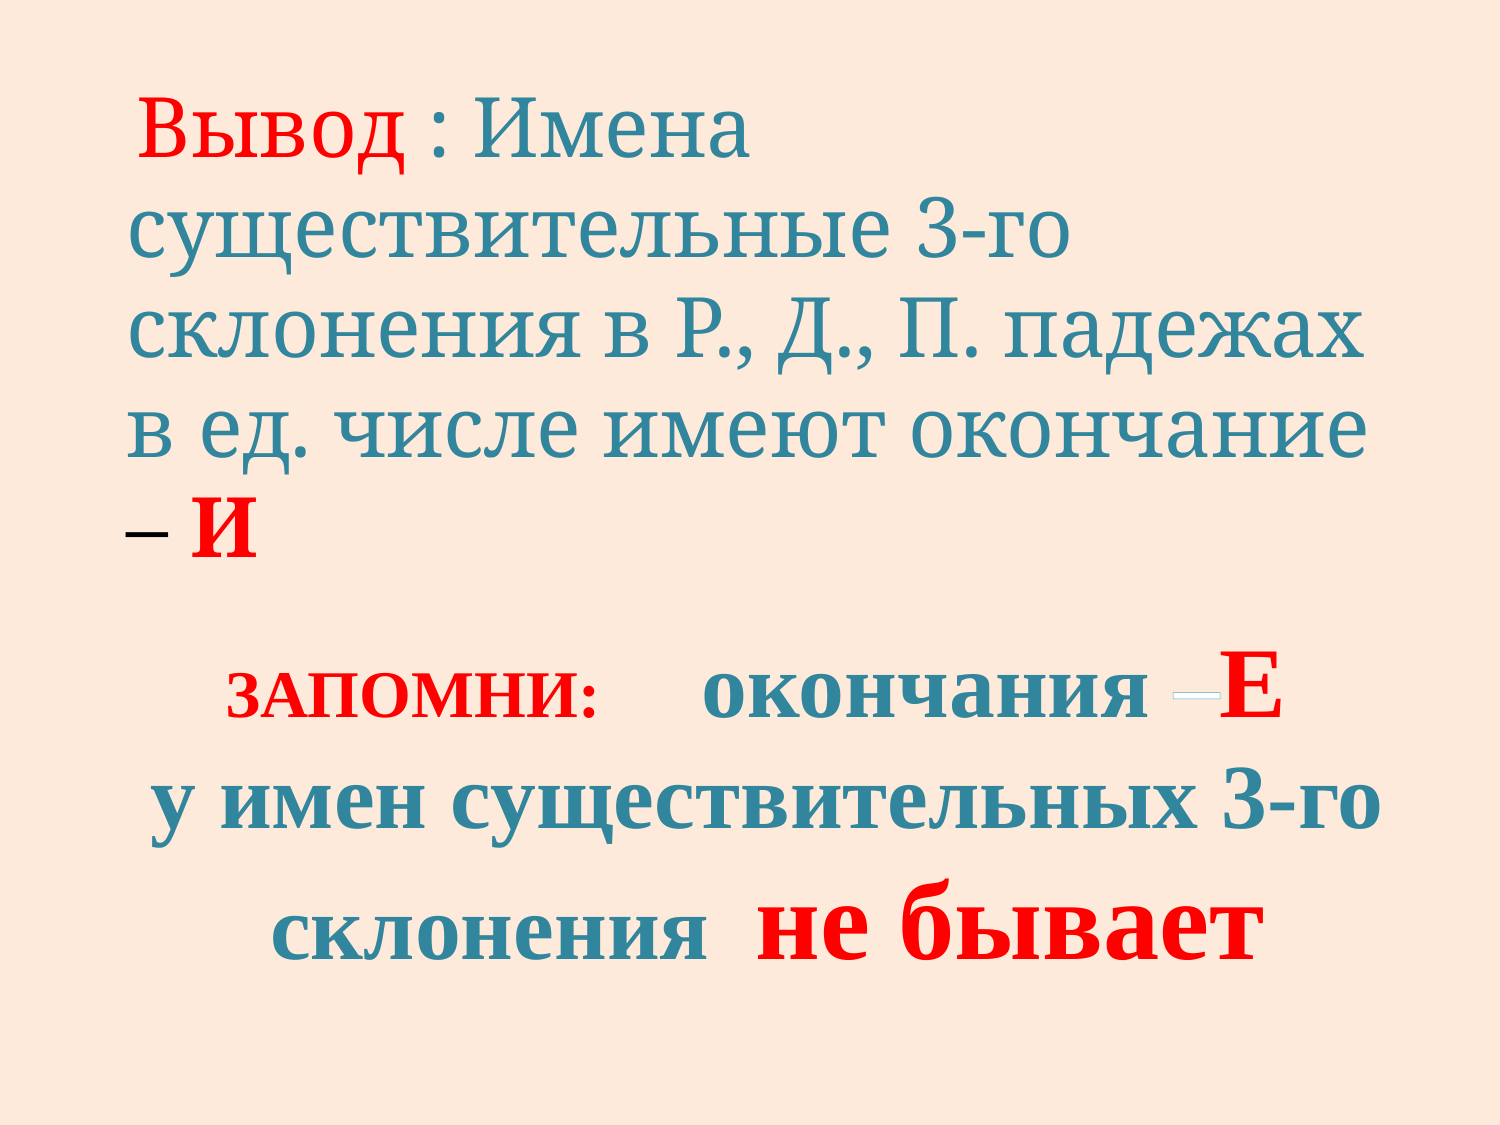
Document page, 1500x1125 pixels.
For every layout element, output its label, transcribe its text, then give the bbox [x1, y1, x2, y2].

text_box ЗАПОМНИ: окончания –Е у имен существительных 3-го склонения не бывает [129, 609, 1406, 990]
text_box Вывод : Имена существительные 3-го склонения в Р., Д., П. падежах в ед. числе имеют окончание – И [112, 66, 1424, 581]
